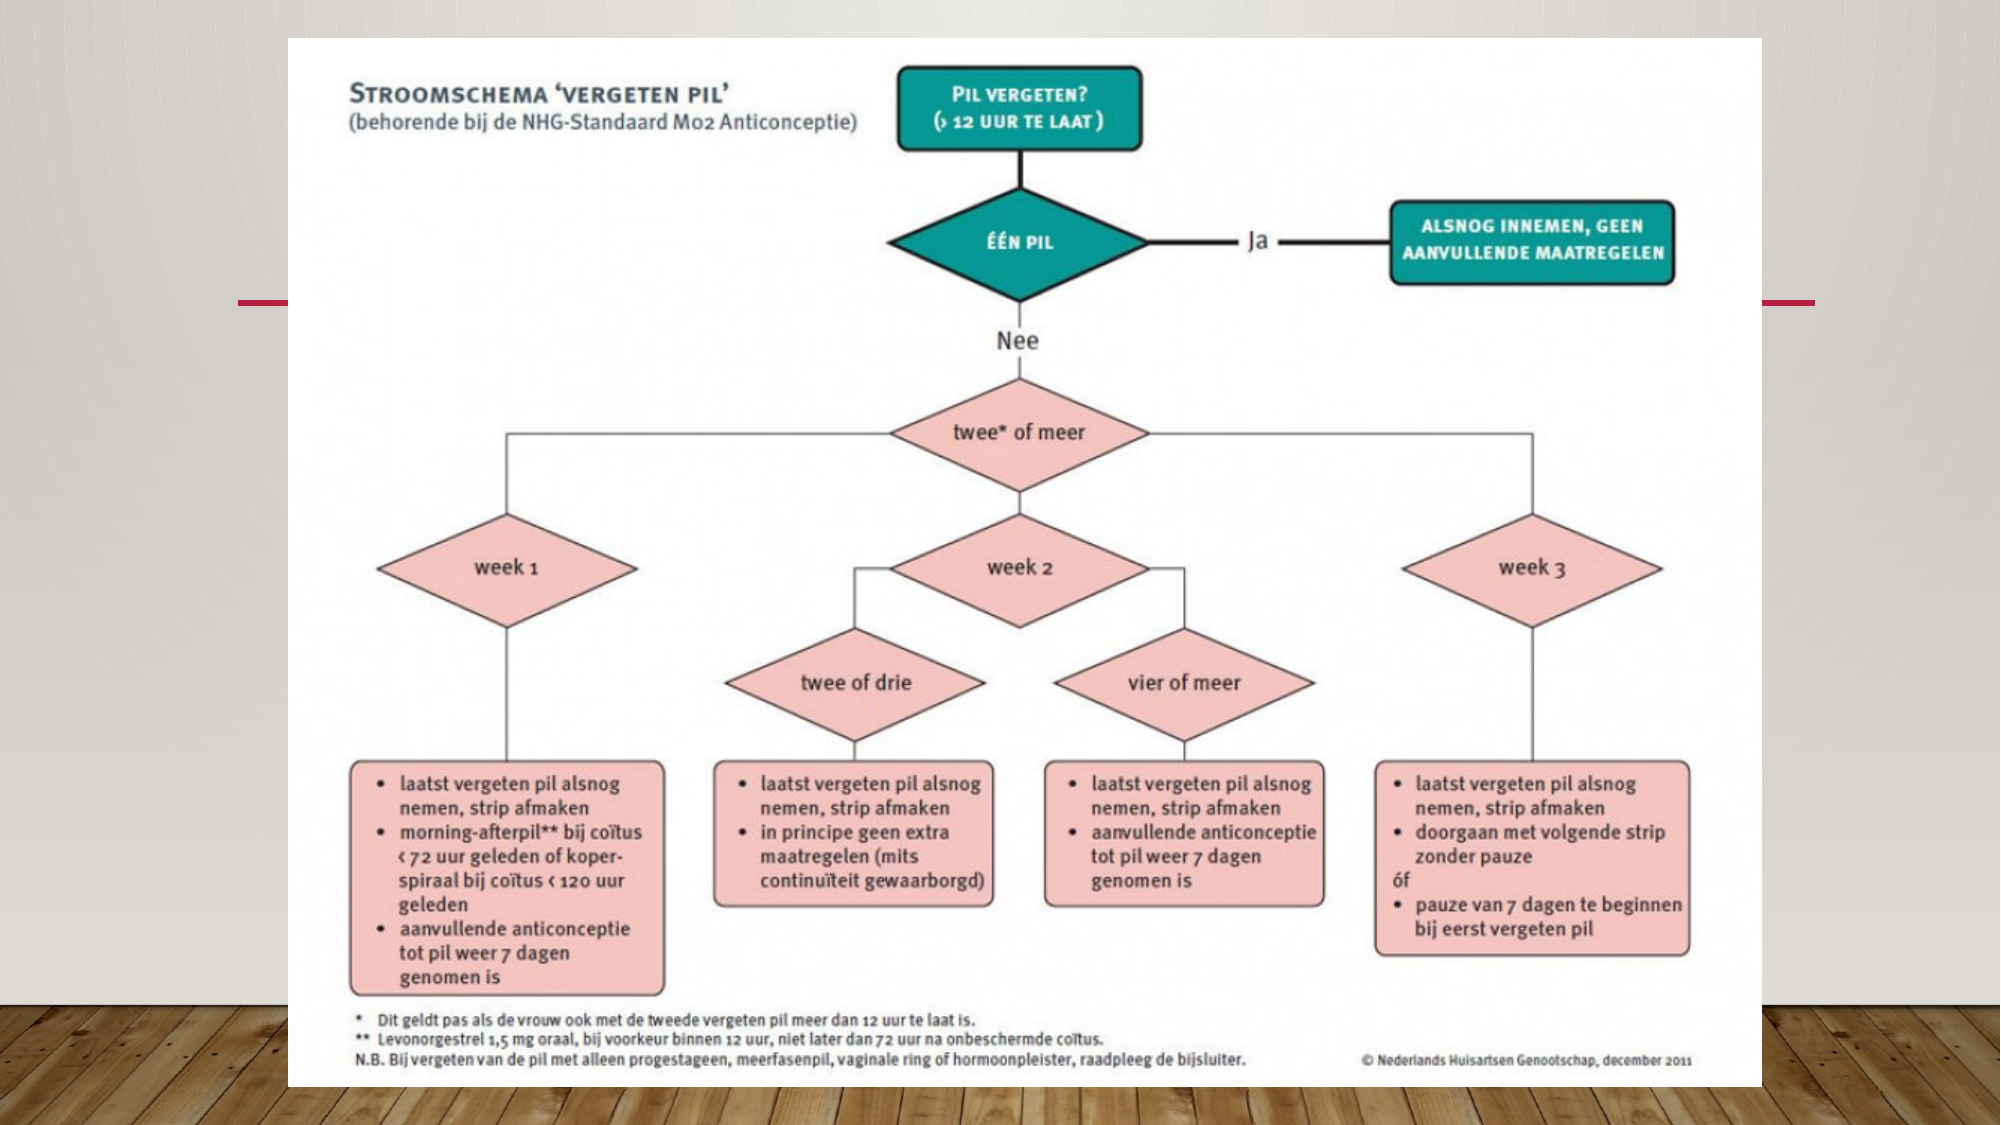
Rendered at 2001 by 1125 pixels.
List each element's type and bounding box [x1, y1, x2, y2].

list [287, 38, 1763, 1087]
picture [0, 1005, 2000, 1125]
